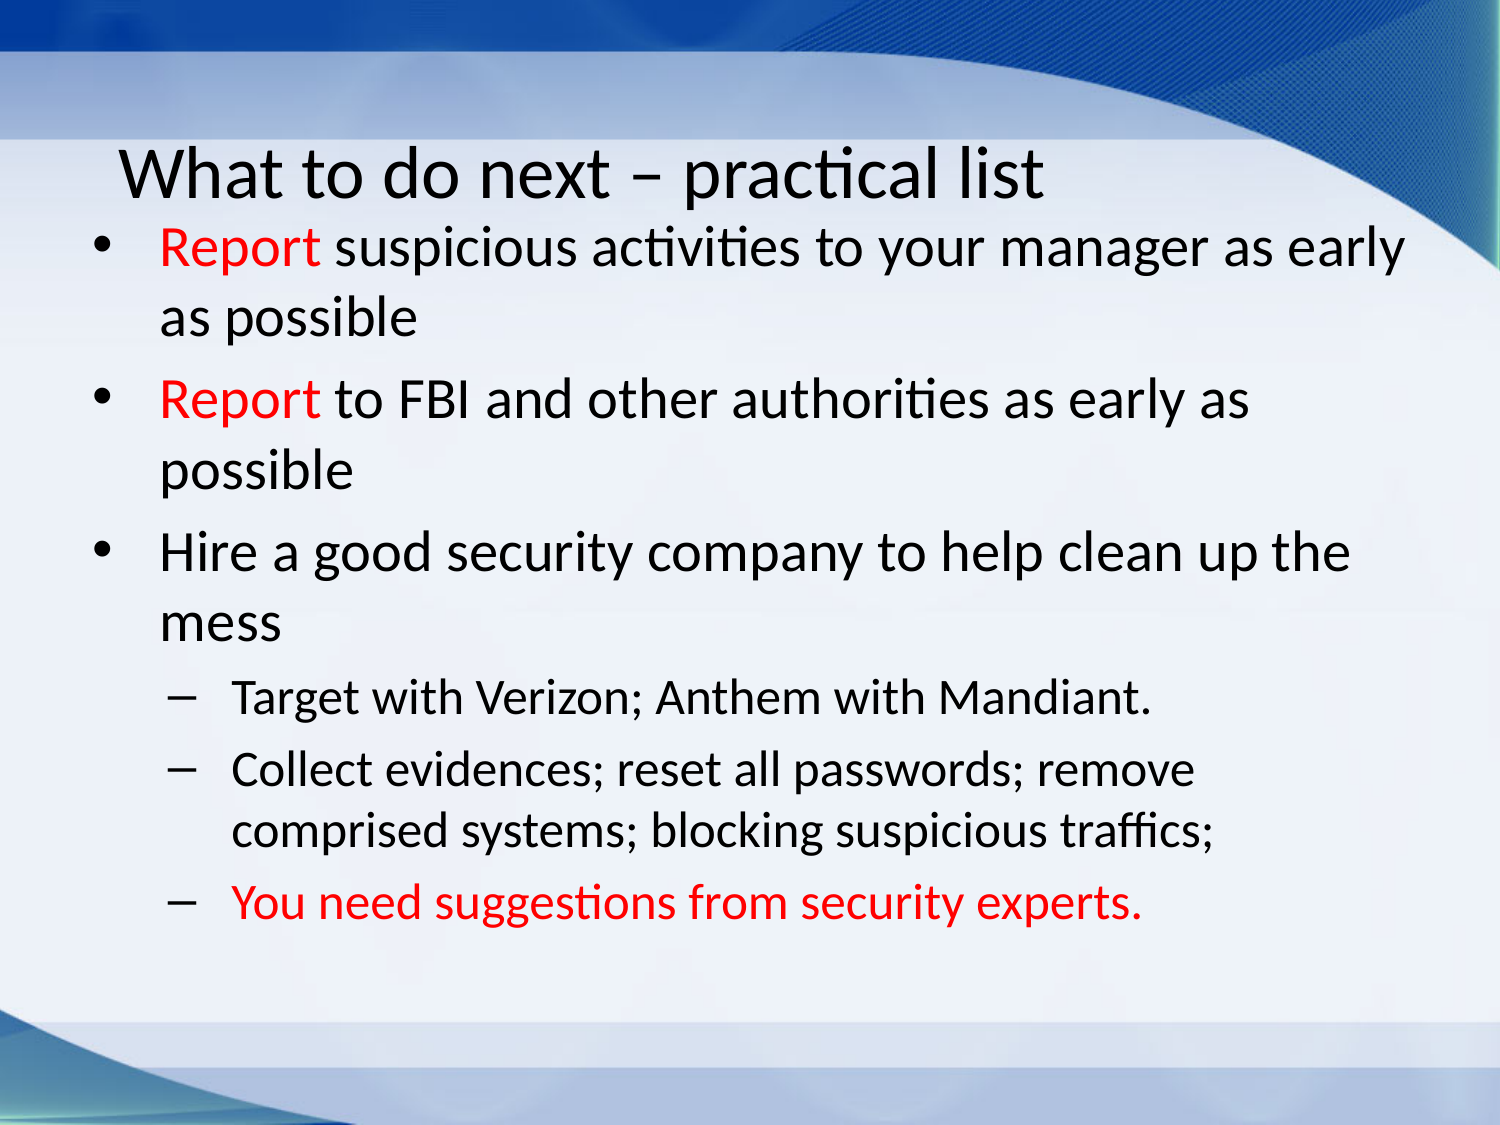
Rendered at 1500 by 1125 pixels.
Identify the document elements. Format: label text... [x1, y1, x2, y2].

picture [0, 0, 1500, 1125]
list Report suspicious activities to your manager as early as possible Report to FBI and other authorities as early as possible Hire a good security company to help clean up the mess Target with Verizon; Anthem with Mandiant. Collect evidences; reset all passwords; remove comprised systems; blocking suspicious traffics; You need suggestions from security experts. [73, 200, 1424, 943]
title What to do next – practical list [103, 59, 1397, 200]
